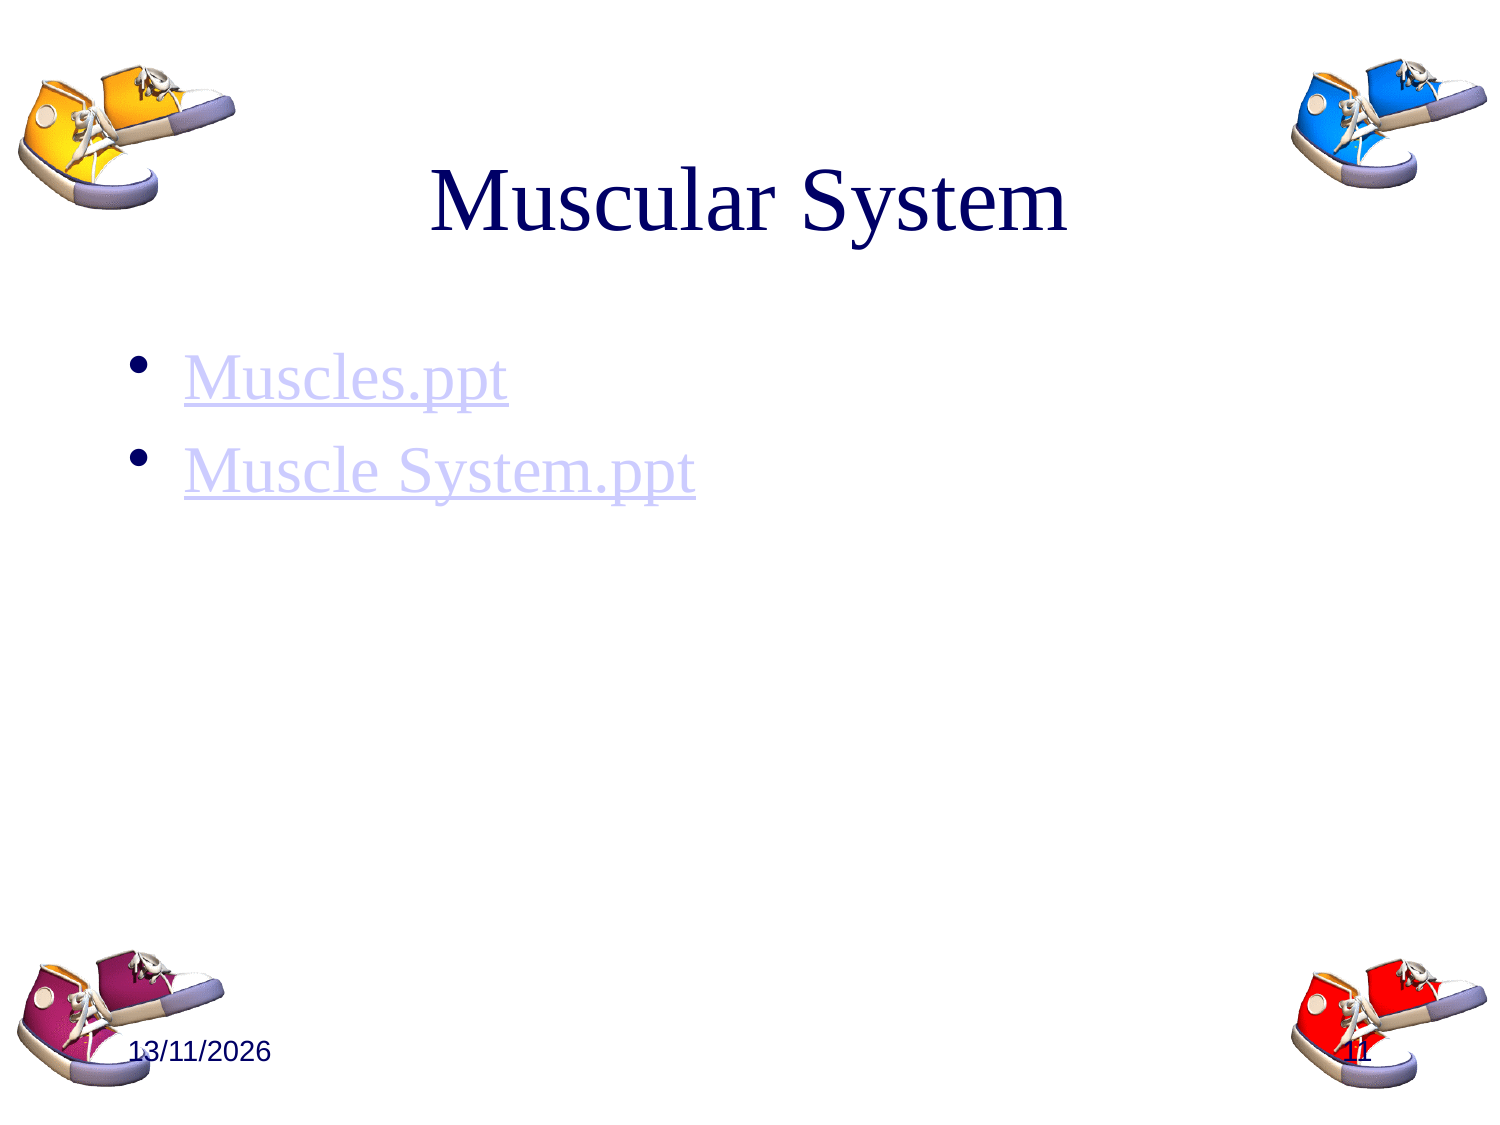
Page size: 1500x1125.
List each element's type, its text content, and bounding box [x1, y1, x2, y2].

picture [0, 887, 238, 1125]
picture [0, 0, 250, 250]
picture [1275, 0, 1500, 225]
title Muscular System [112, 99, 1388, 288]
list Muscles.ppt Muscle System.ppt [112, 324, 1388, 1001]
slide_number 11 [1074, 1024, 1388, 1101]
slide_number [112, 1024, 426, 1101]
picture [1275, 899, 1500, 1125]
